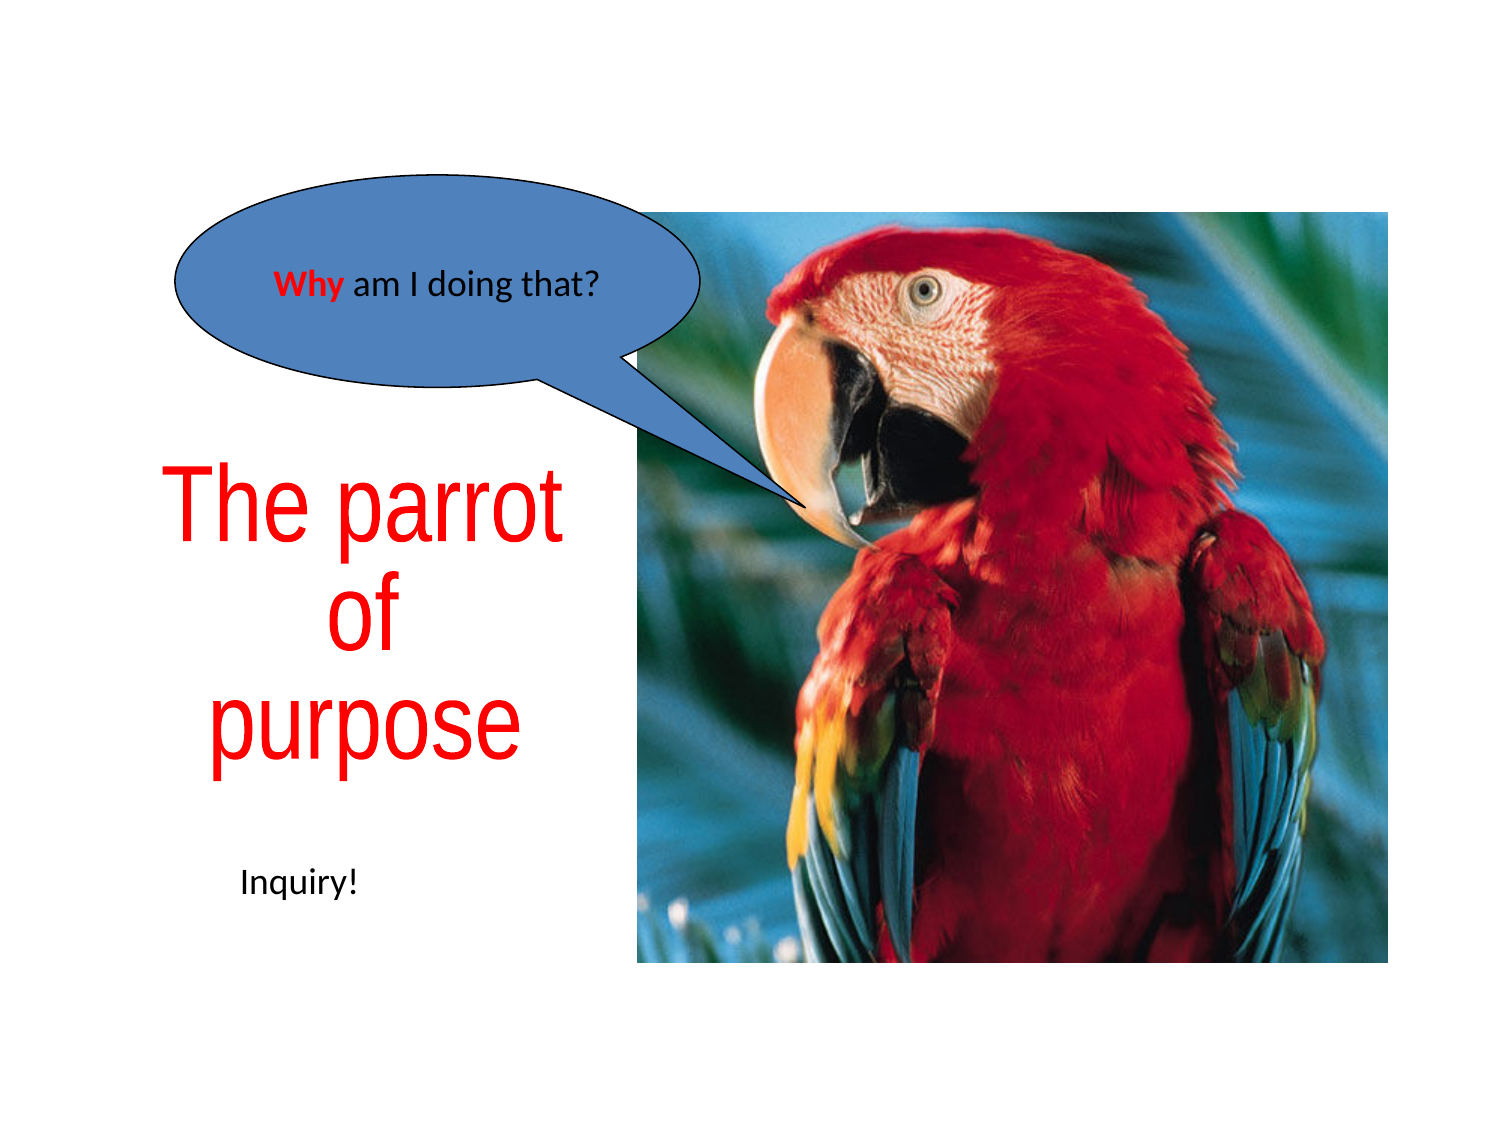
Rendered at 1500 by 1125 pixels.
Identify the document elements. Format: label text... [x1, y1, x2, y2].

text_box Why am I doing that? [174, 174, 636, 425]
picture [637, 212, 1388, 963]
text_box Inquiry! [225, 849, 575, 910]
